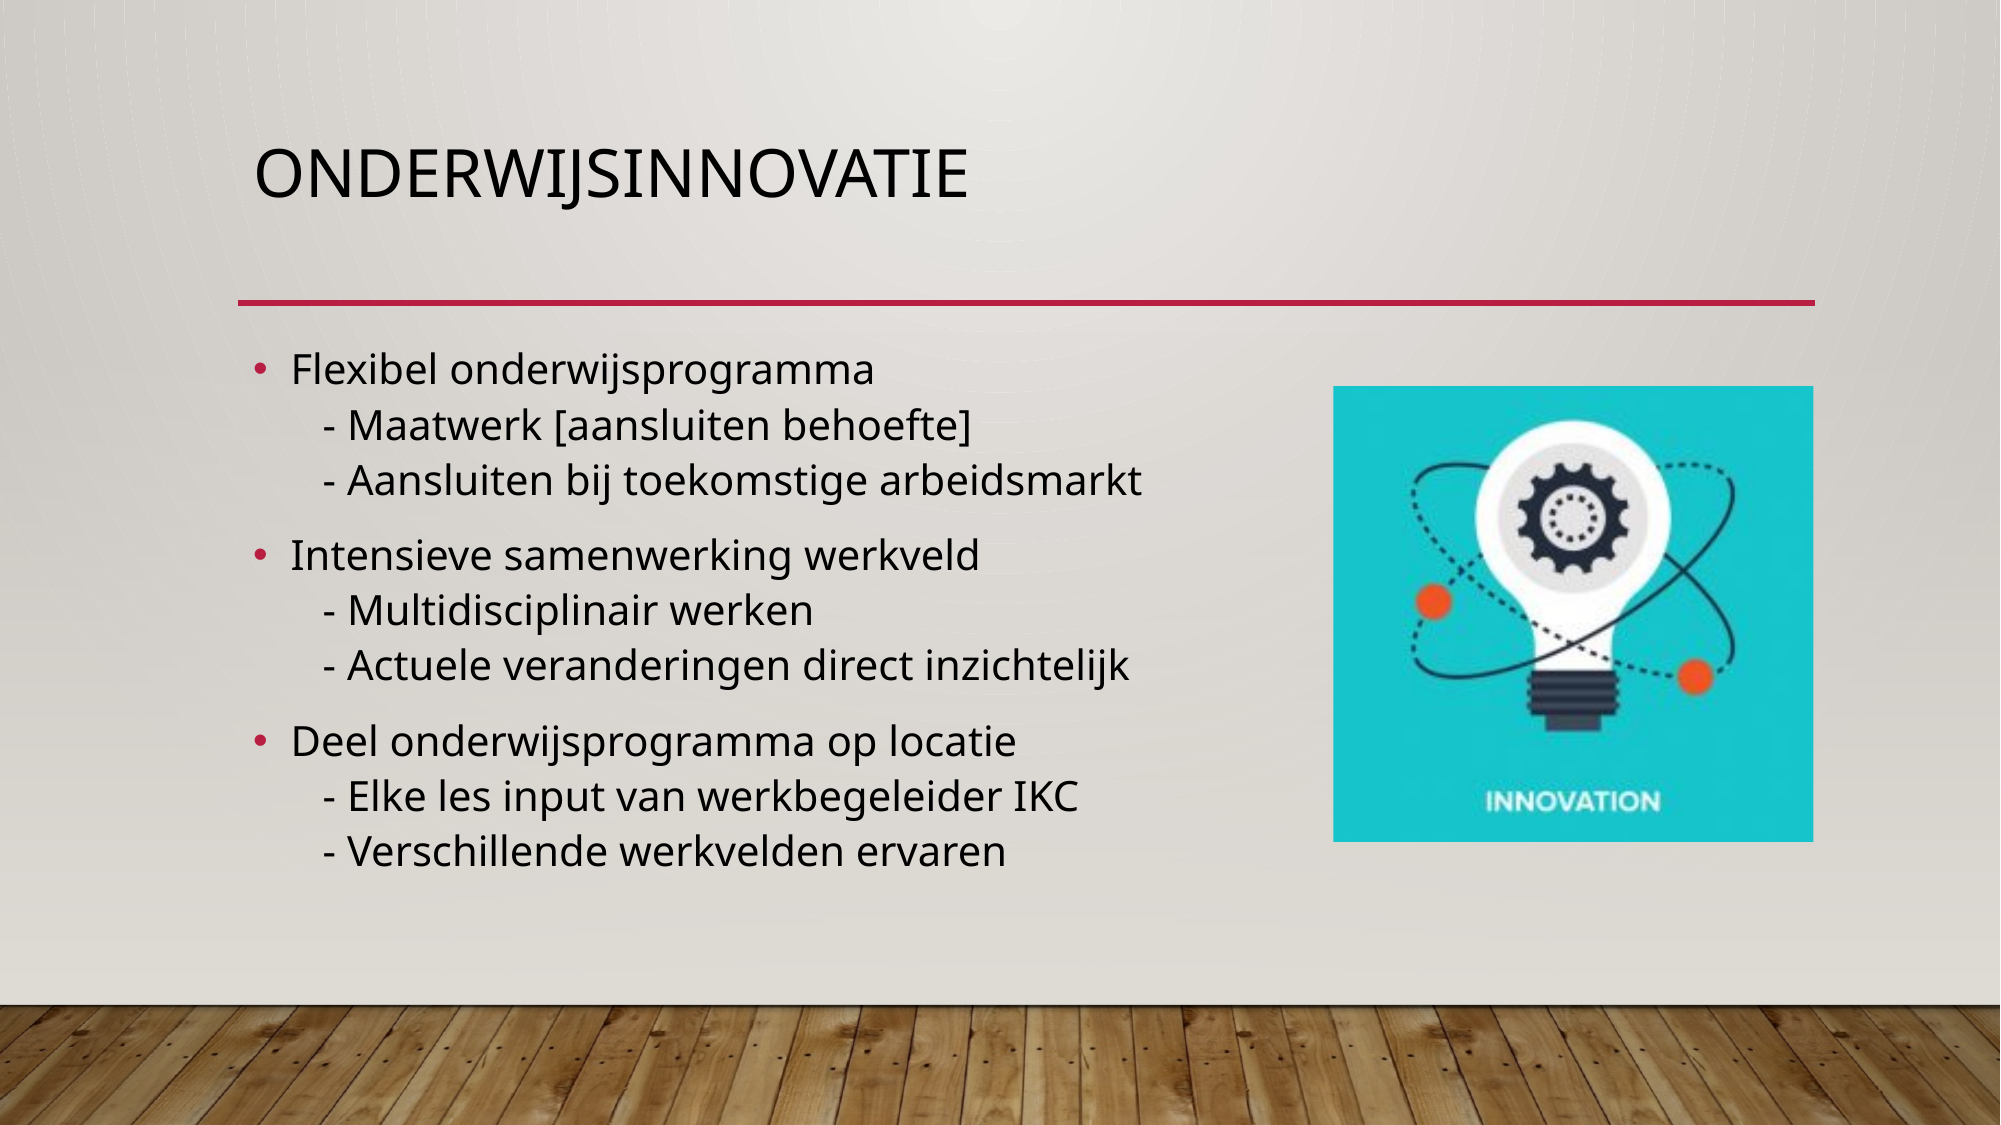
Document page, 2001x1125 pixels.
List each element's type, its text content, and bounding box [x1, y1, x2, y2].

list Flexibel onderwijsprogramma - Maatwerk [aansluiten behoefte] - Aansluiten bij toekomstige arbeidsmarkt Intensieve samenwerking werkveld - Multidisciplinair werken - Actuele veranderingen direct inzichtelijk Deel onderwijsprogramma op locatie - Elke les input van werkbegeleider IKC - Verschillende werkvelden ervaren [238, 330, 1255, 897]
picture [1333, 385, 1814, 842]
title Onderwijsinnovatie [238, 131, 1814, 305]
picture [0, 1005, 2000, 1125]
